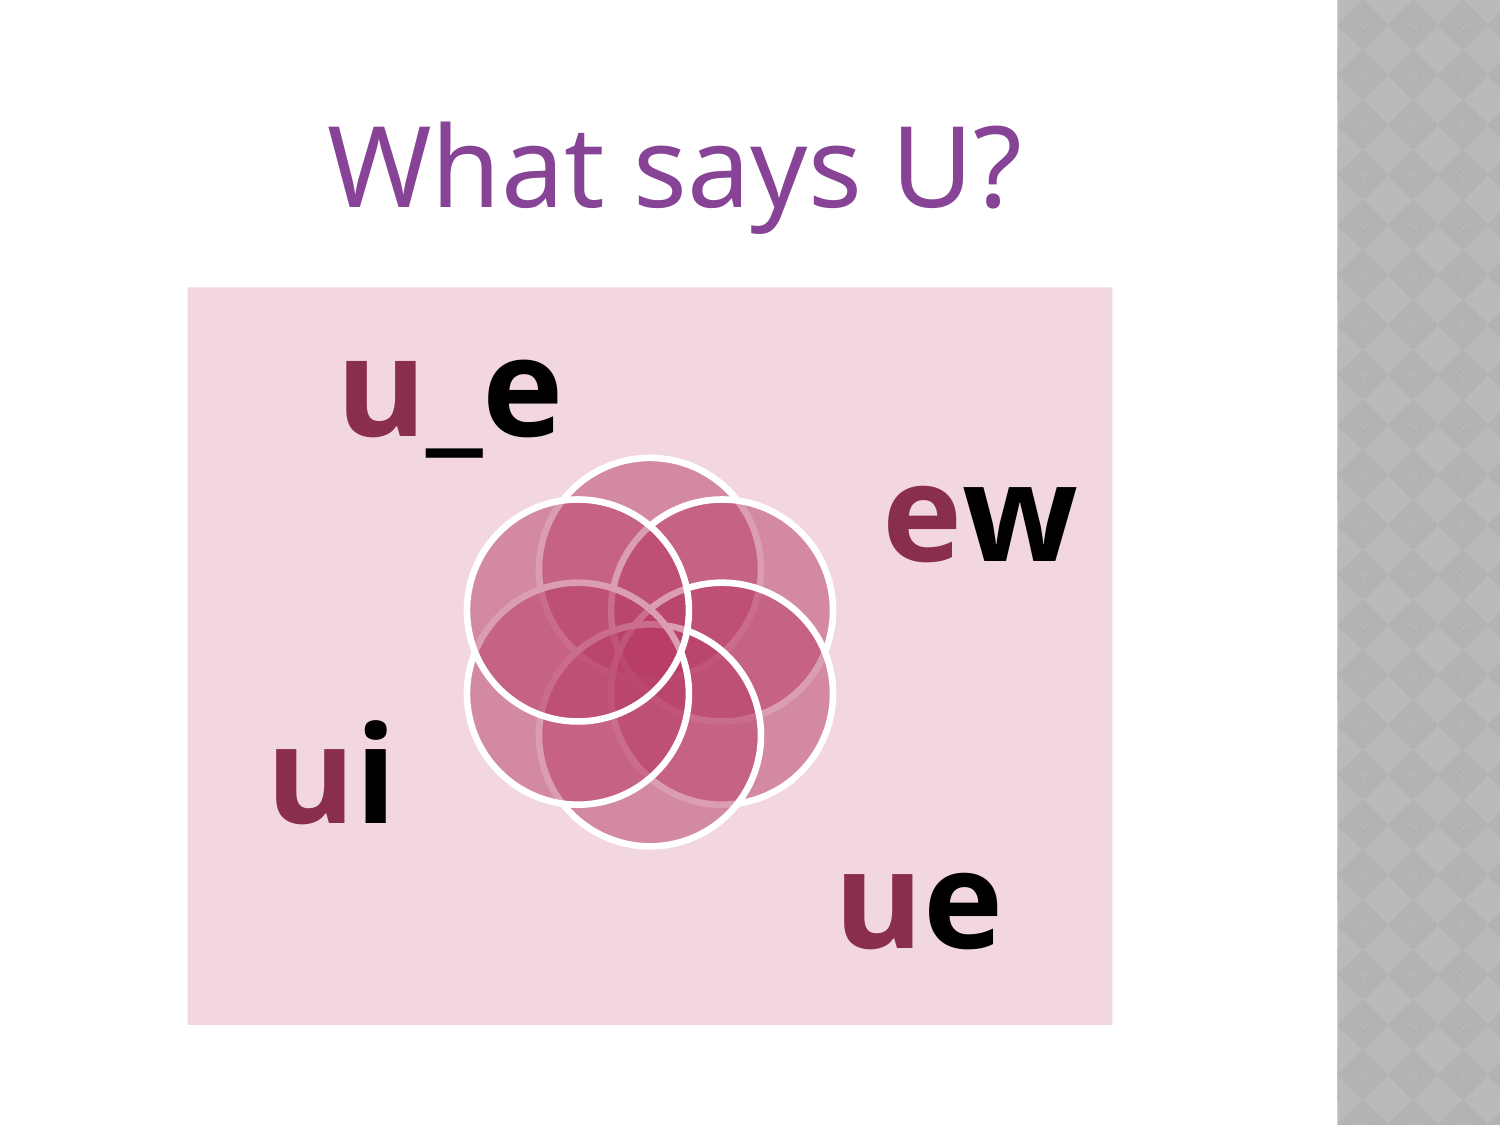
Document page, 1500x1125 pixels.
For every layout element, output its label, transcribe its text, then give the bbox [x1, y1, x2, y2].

text_box What says U? [87, 87, 1263, 238]
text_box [187, 286, 1113, 1026]
